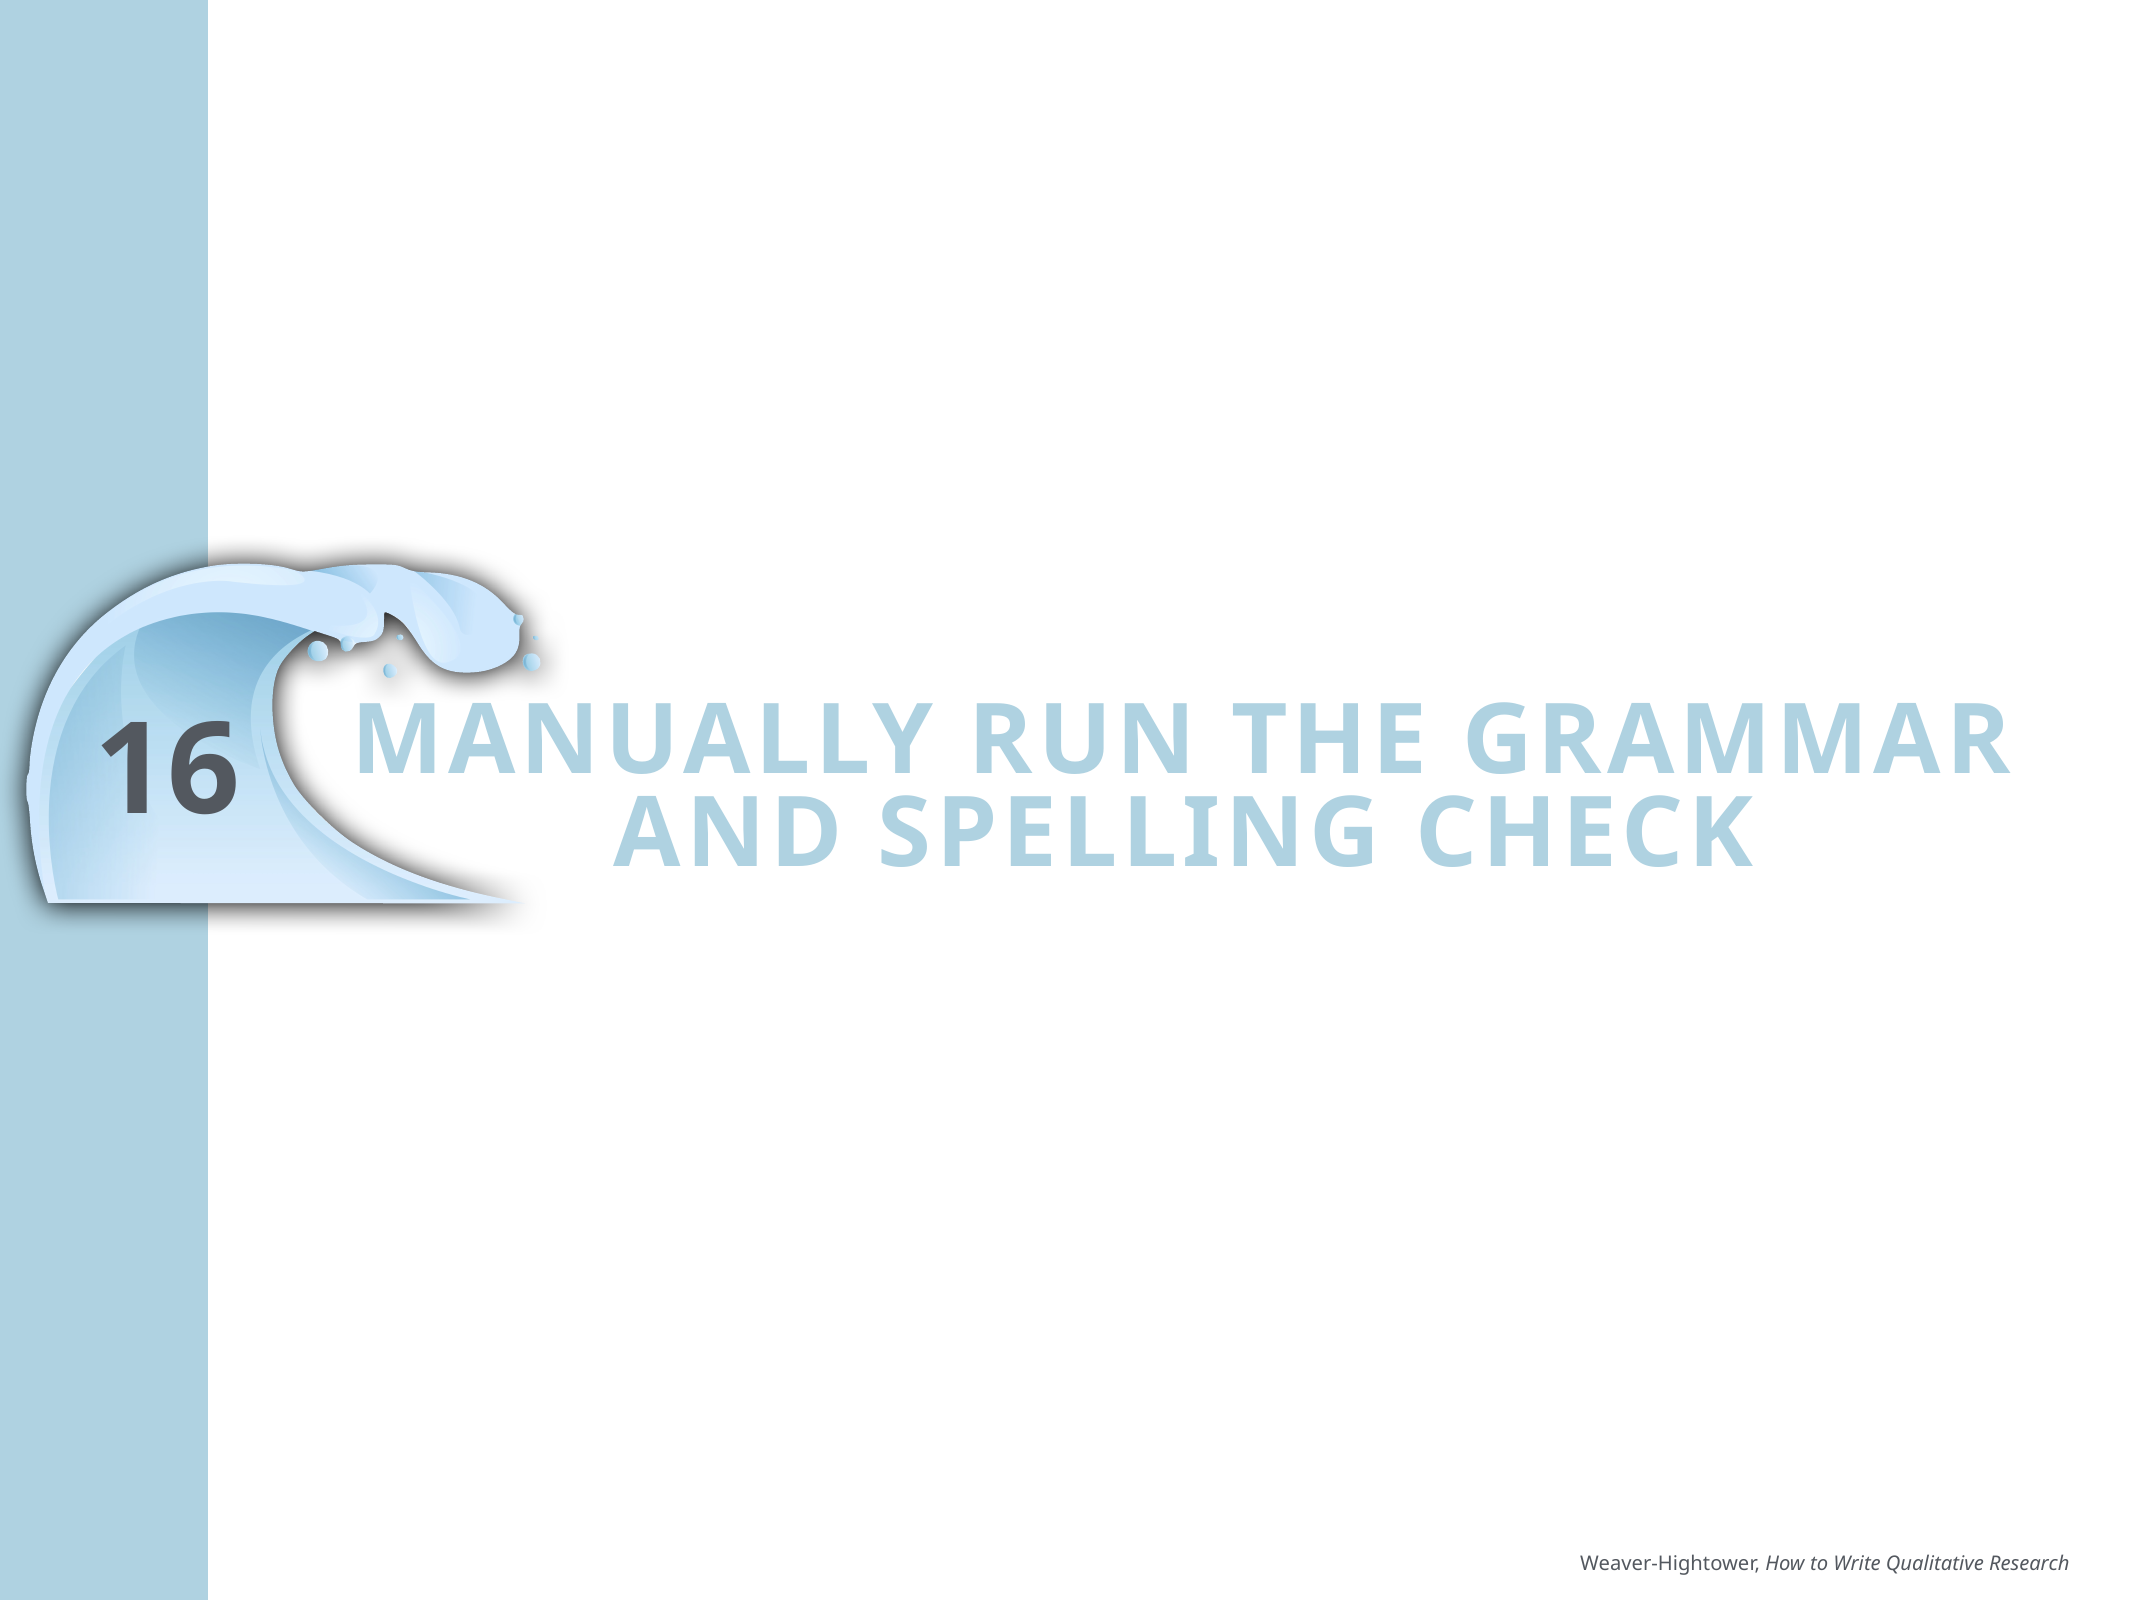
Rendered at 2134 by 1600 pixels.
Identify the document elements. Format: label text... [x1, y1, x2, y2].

title Manually run the grammar and spelling check [350, 650, 2019, 934]
picture [26, 563, 541, 904]
